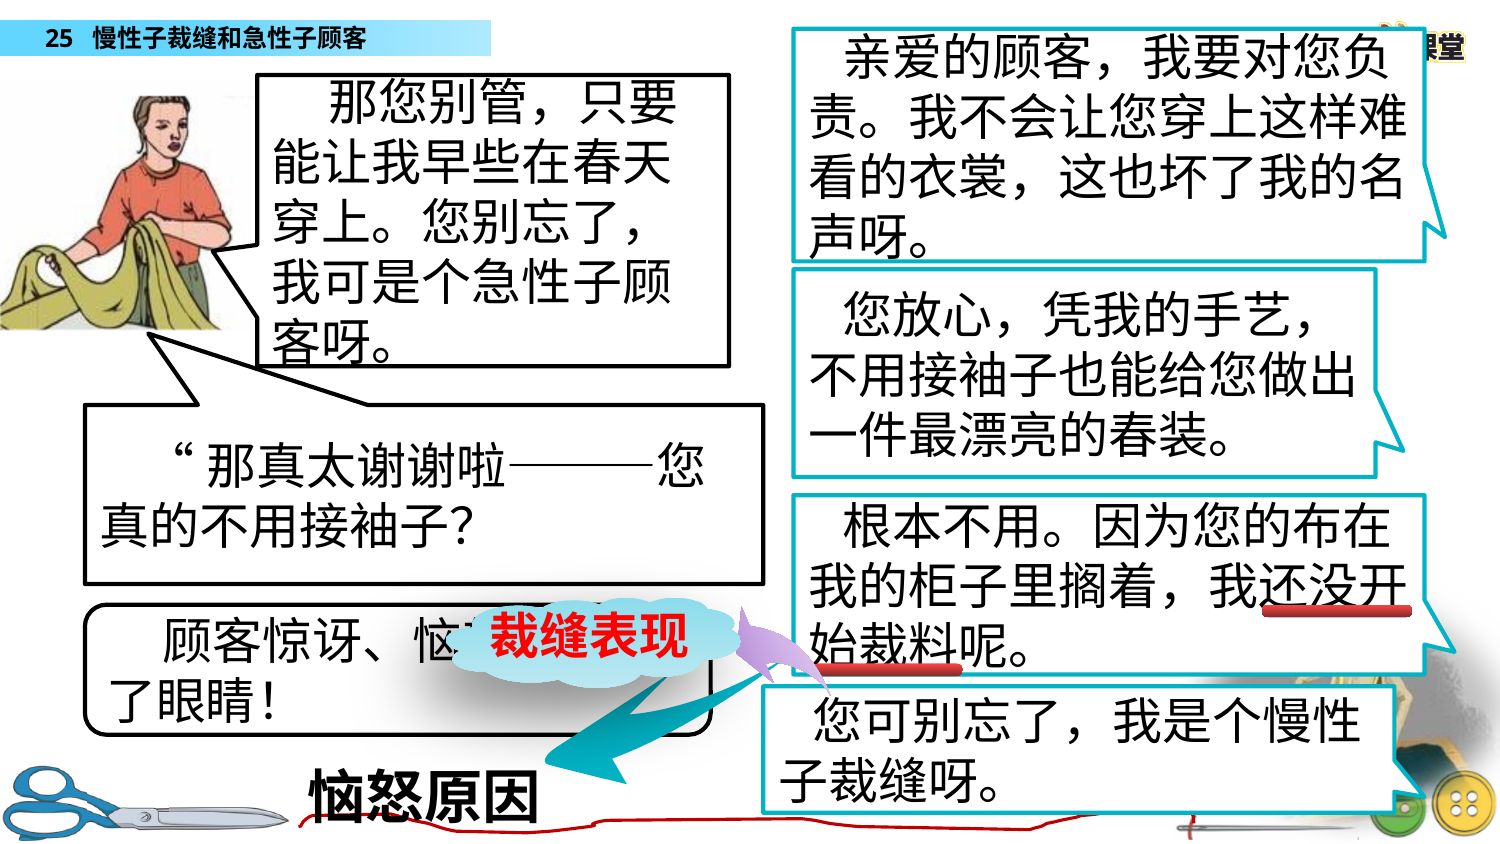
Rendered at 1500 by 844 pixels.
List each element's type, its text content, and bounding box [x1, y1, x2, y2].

text_box 亲爱的顾客，我要对您负责。我不会让您穿上这样难看的衣裳，这也坏了我的名声呀。 [791, 26, 1447, 264]
text_box 您放心，凭我的手艺，不用接袖子也能给您做出一件最漂亮的春装。 [791, 267, 1406, 480]
text_box 您可别忘了，我是个慢性子裁缝呀。 [761, 684, 1156, 815]
text_box [556, 756, 629, 787]
picture [0, 74, 301, 331]
picture [1161, 558, 1500, 844]
picture [0, 764, 290, 844]
text_box 顾客惊讶、恼怒地瞪大了眼睛！ [82, 602, 429, 737]
text_box 那您别管，只要能让我早些在春天穿上。您别忘了，我可是个急性子顾客呀。 [255, 72, 732, 369]
text_box 恼怒原因 [292, 752, 556, 838]
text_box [445, 597, 959, 688]
picture [1316, 20, 1468, 80]
text_box 根本不用。因为您的布在我的柜子里搁着，我还没开始裁料呢。 [791, 493, 1427, 677]
text_box “那真太谢谢啦———您真的不用接袖子？ [82, 339, 766, 587]
